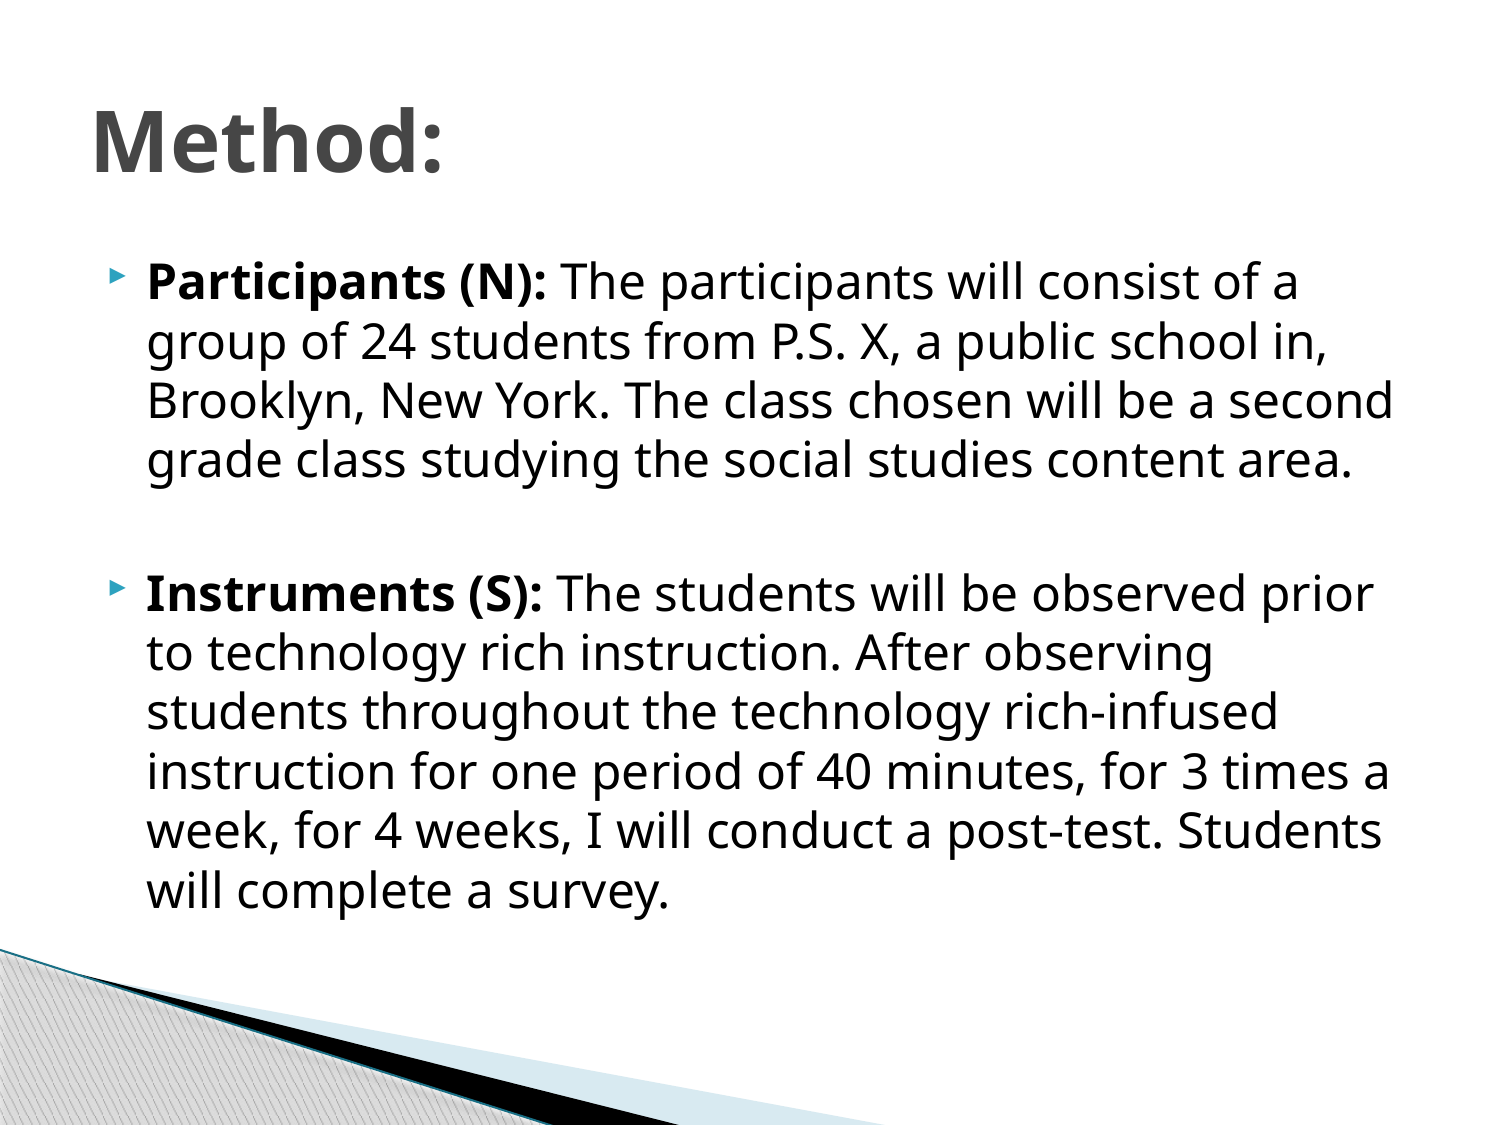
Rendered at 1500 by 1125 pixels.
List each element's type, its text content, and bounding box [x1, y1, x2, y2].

list Participants (N): The participants will consist of a group of 24 students from P.S. X, a public school in, Brooklyn, New York. The class chosen will be a second grade class studying the social studies content area. Instruments (S): The students will be observed prior to technology rich instruction. After observing students throughout the technology rich-infused instruction for one period of 40 minutes, for 3 times a week, for 4 weeks, I will conduct a post-test. Students will complete a survey. [75, 243, 1425, 986]
title Method: [75, 45, 1425, 233]
